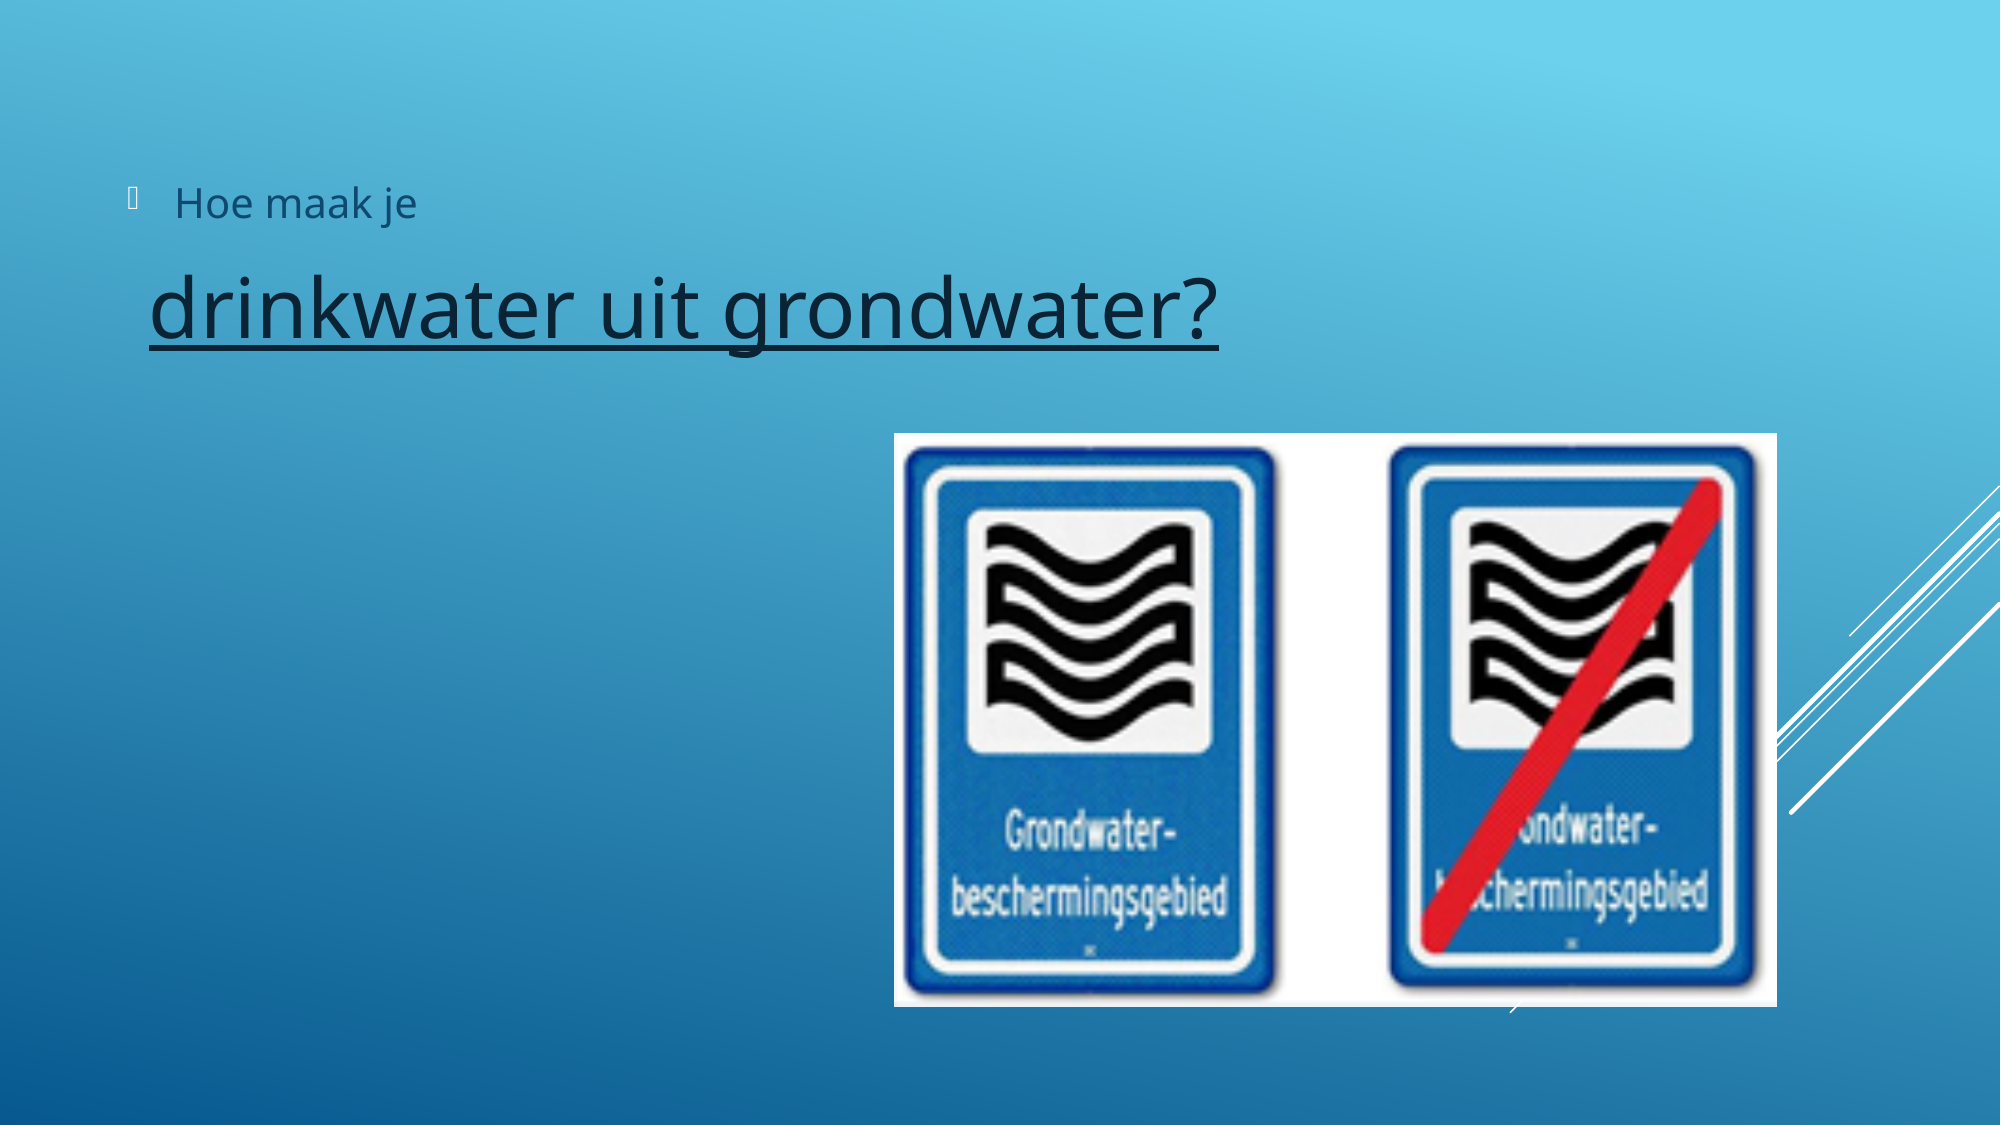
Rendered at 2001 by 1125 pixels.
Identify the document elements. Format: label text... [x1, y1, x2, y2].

list Hoe maak je drinkwater uit grondwater? [112, 112, 1513, 434]
picture [894, 432, 1777, 1007]
